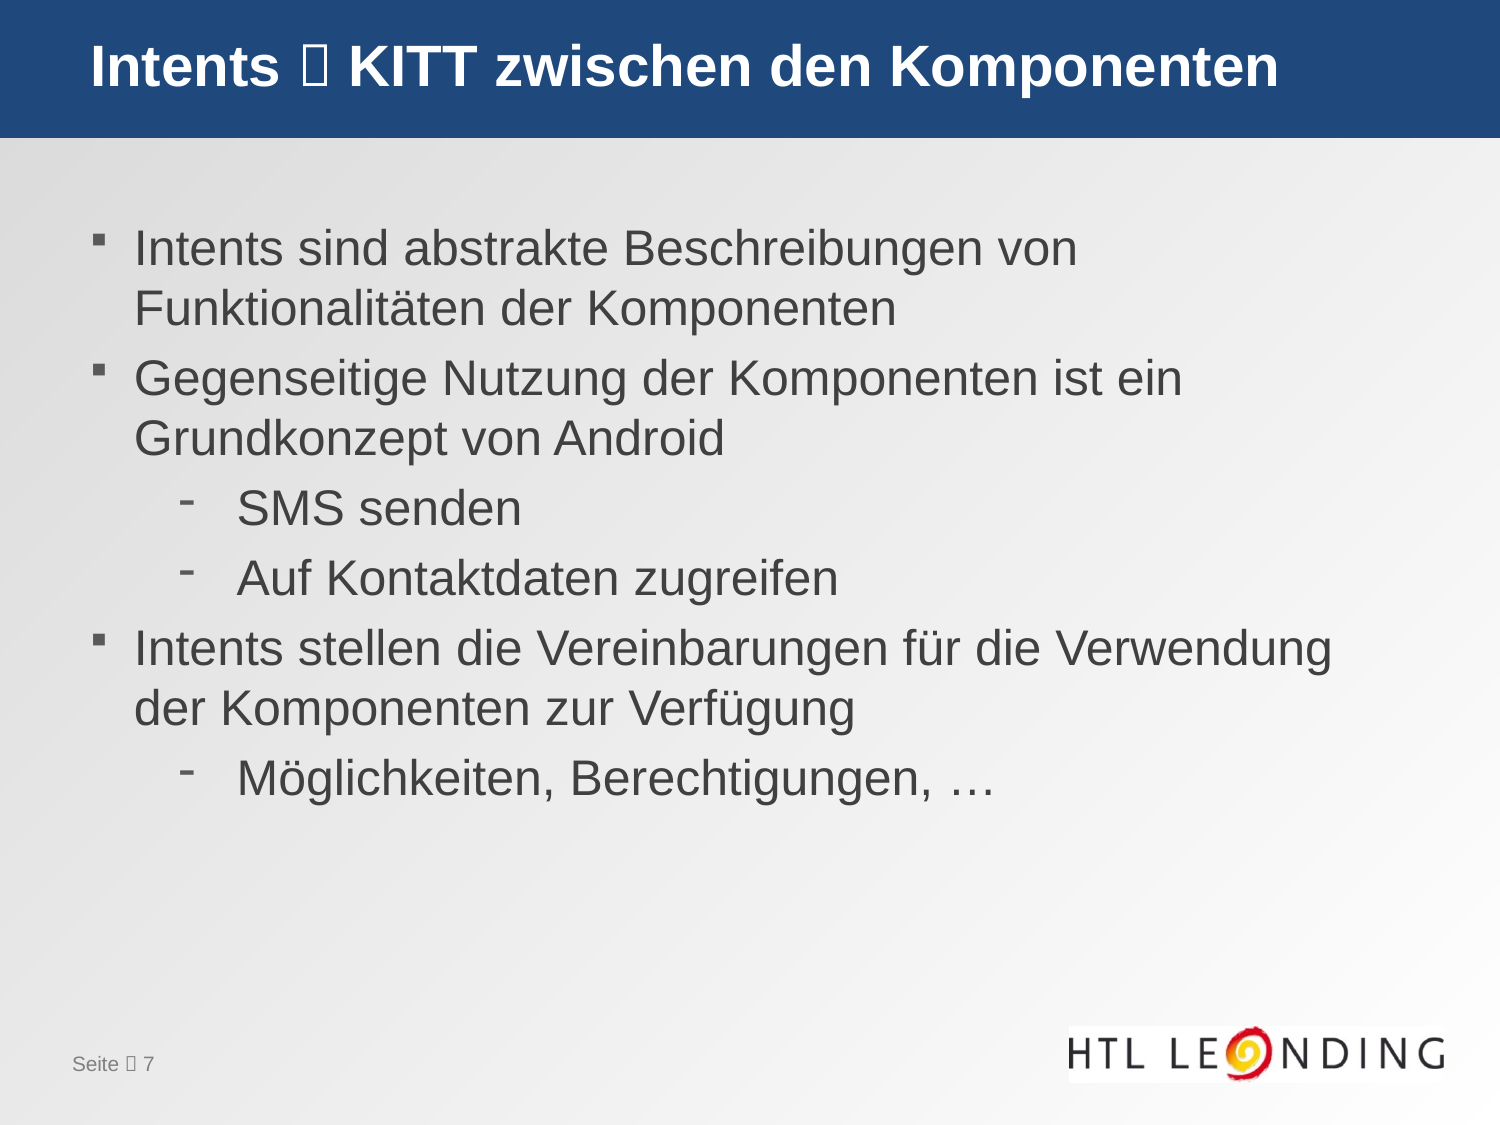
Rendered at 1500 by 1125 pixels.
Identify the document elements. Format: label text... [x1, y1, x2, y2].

list Intents sind abstrakte Beschreibungen von Funktionalitäten der Komponenten Gegenseitige Nutzung der Komponenten ist ein Grundkonzept von Android SMS senden Auf Kontaktdaten zugreifen Intents stellen die Vereinbarungen für die Verwendung der Komponenten zur Verfügung Möglichkeiten, Berechtigungen, … [75, 208, 1425, 988]
title Intents  KITT zwischen den Komponenten [75, 20, 1425, 208]
picture [1069, 1026, 1444, 1083]
